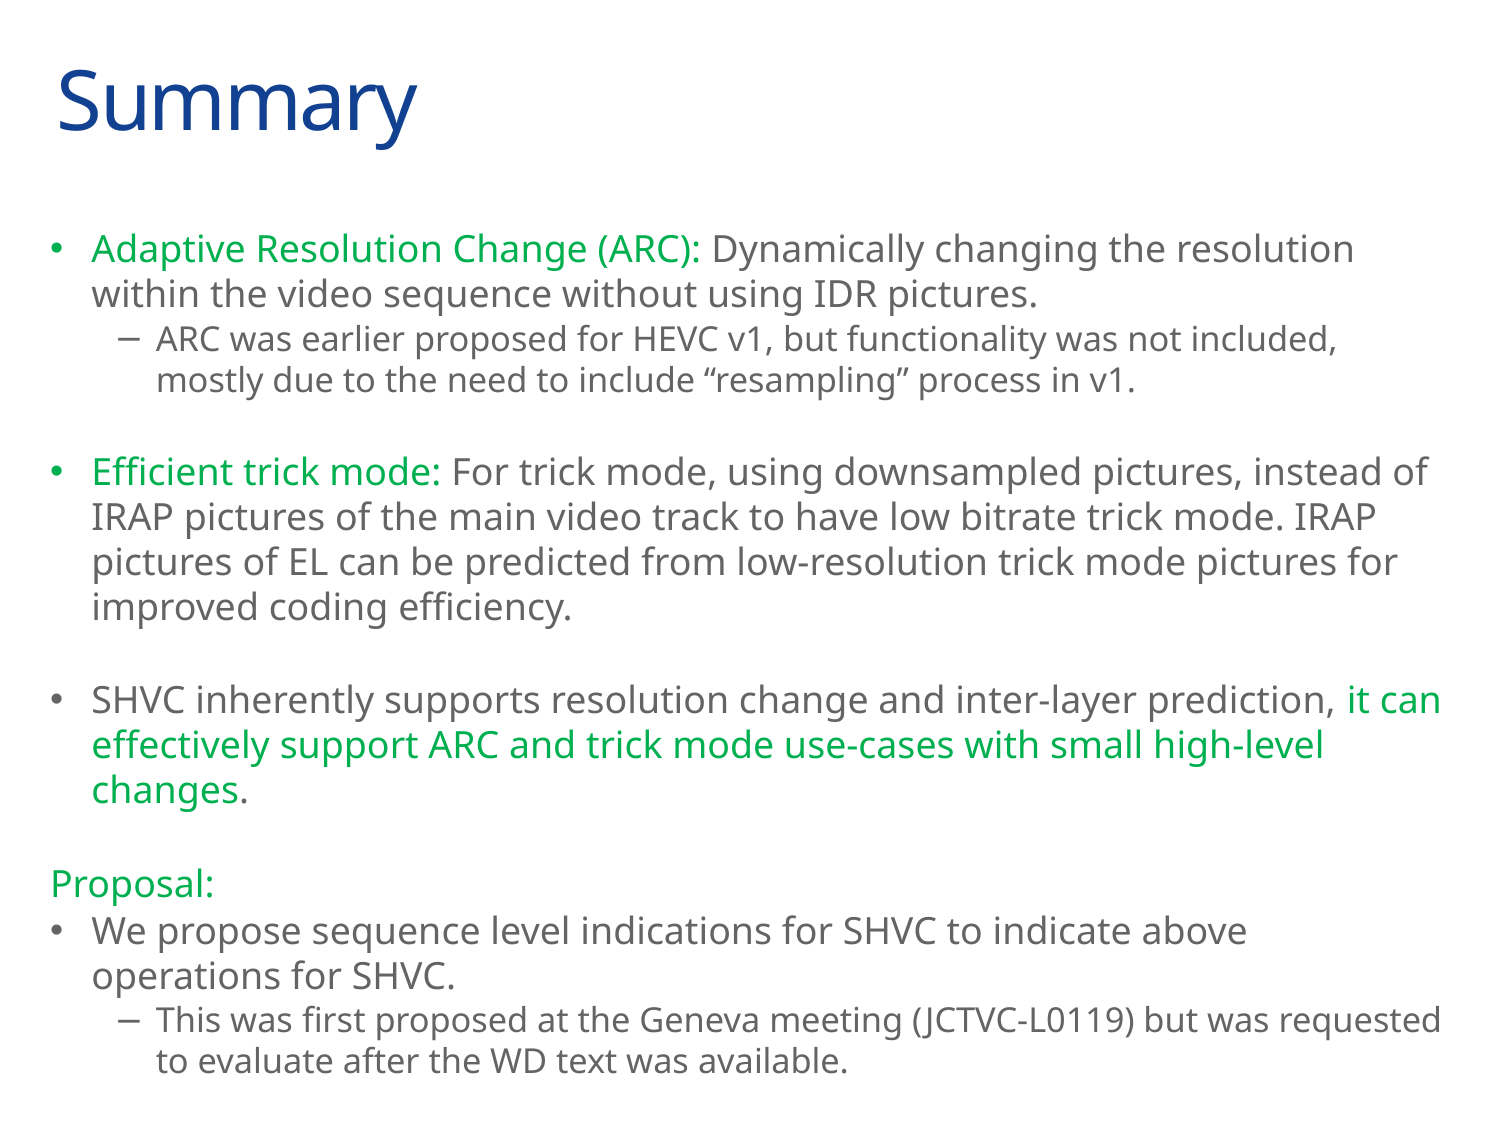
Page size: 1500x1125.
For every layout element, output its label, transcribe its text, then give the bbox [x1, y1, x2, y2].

title Summary [56, 47, 1433, 149]
list Adaptive Resolution Change (ARC): Dynamically changing the resolution within the video sequence without using IDR pictures. ARC was earlier proposed for HEVC v1, but functionality was not included, mostly due to the need to include “resampling” process in v1. Efficient trick mode: For trick mode, using downsampled pictures, instead of IRAP pictures of the main video track to have low bitrate trick mode. IRAP pictures of EL can be predicted from low-resolution trick mode pictures for improved coding efficiency. SHVC inherently supports resolution change and inter-layer prediction, it can effectively support ARC and trick mode use-cases with small high-level changes. Proposal: We propose sequence level indications for SHVC to indicate above operations for SHVC. This was first proposed at the Geneva meeting (JCTVC-L0119) but was requested to evaluate after the WD text was available. [50, 224, 1447, 1088]
